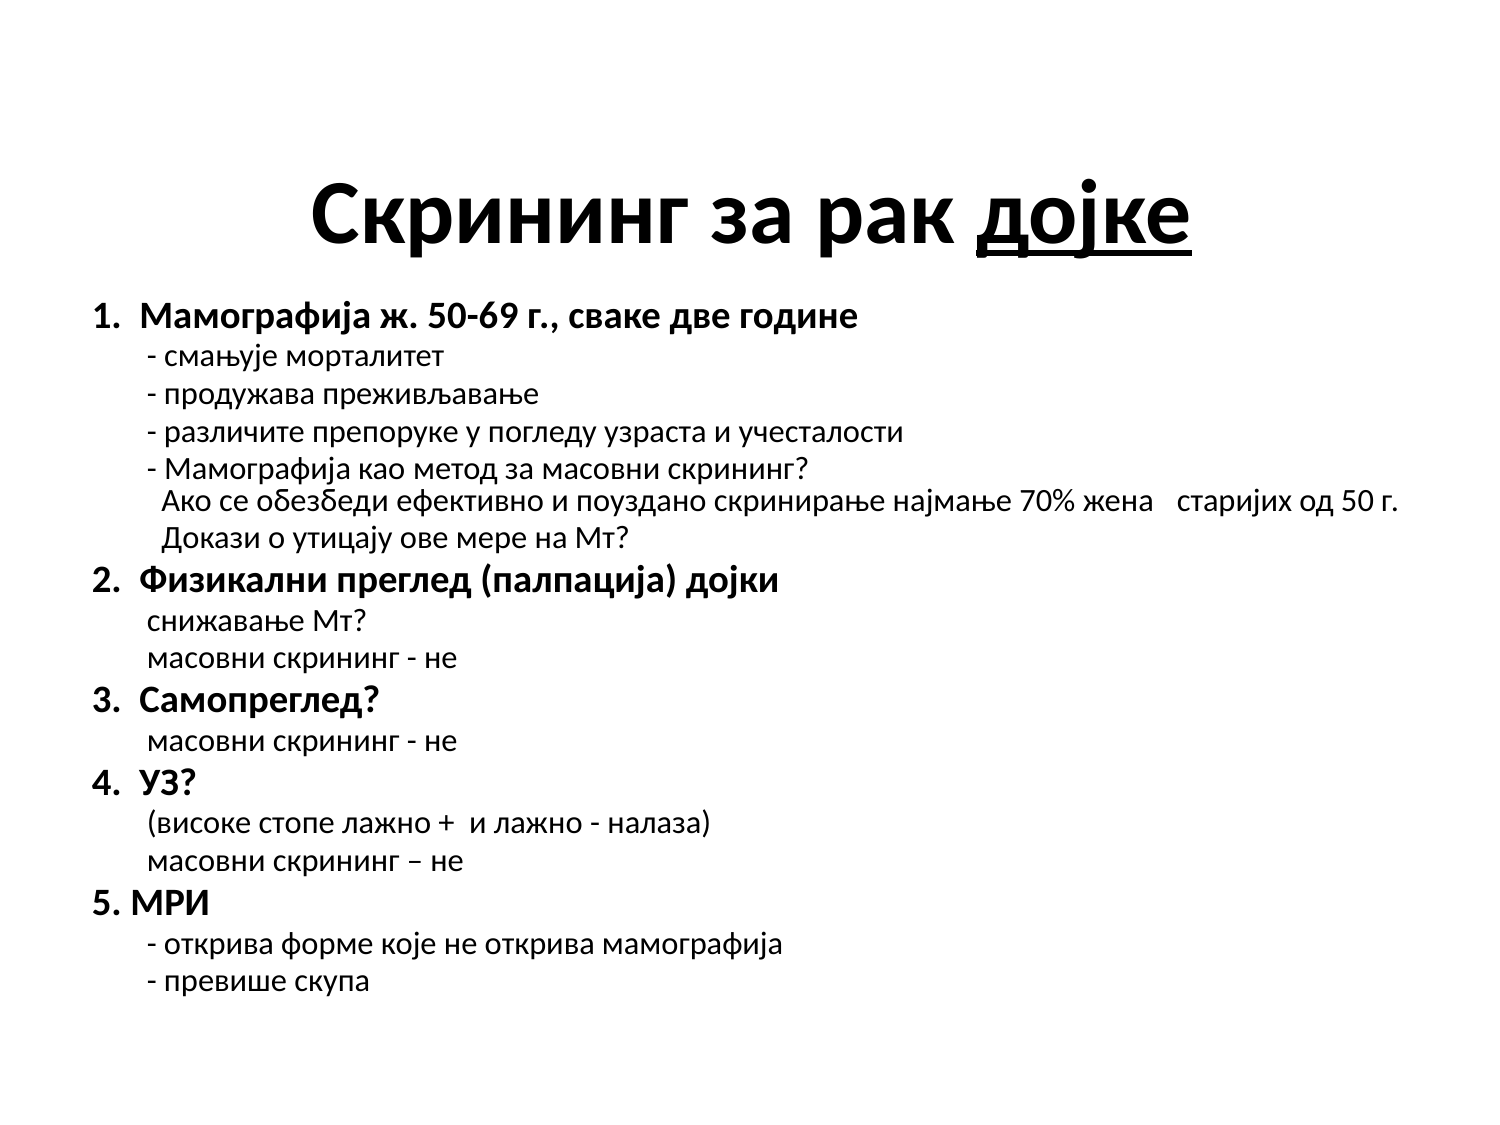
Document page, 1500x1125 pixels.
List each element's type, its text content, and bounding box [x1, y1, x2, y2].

title Скрининг за рак дојке [76, 113, 1427, 290]
list 1. Мамографија ж. 50-69 г., сваке две године - смањује морталитет - продужава преживљавање - различите препоруке у погледу узраста и учесталости - Мамографија као метод за масовни скрининг? Ако се обезбеди ефективно и поуздано скринирање најмање 70% жена старијих од 50 г. Докази о утицају ове мере на Мт? 2. Физикални преглед (палпација) дојки снижавање Мт? масовни скрининг - не 3. Самопреглед? масовни скрининг - не 4. УЗ? (високе стопе лажно + и лажно - налаза) масовни скрининг – не 5. МРИ - открива форме које не открива мамографија - превише скупа [76, 290, 1427, 1034]
